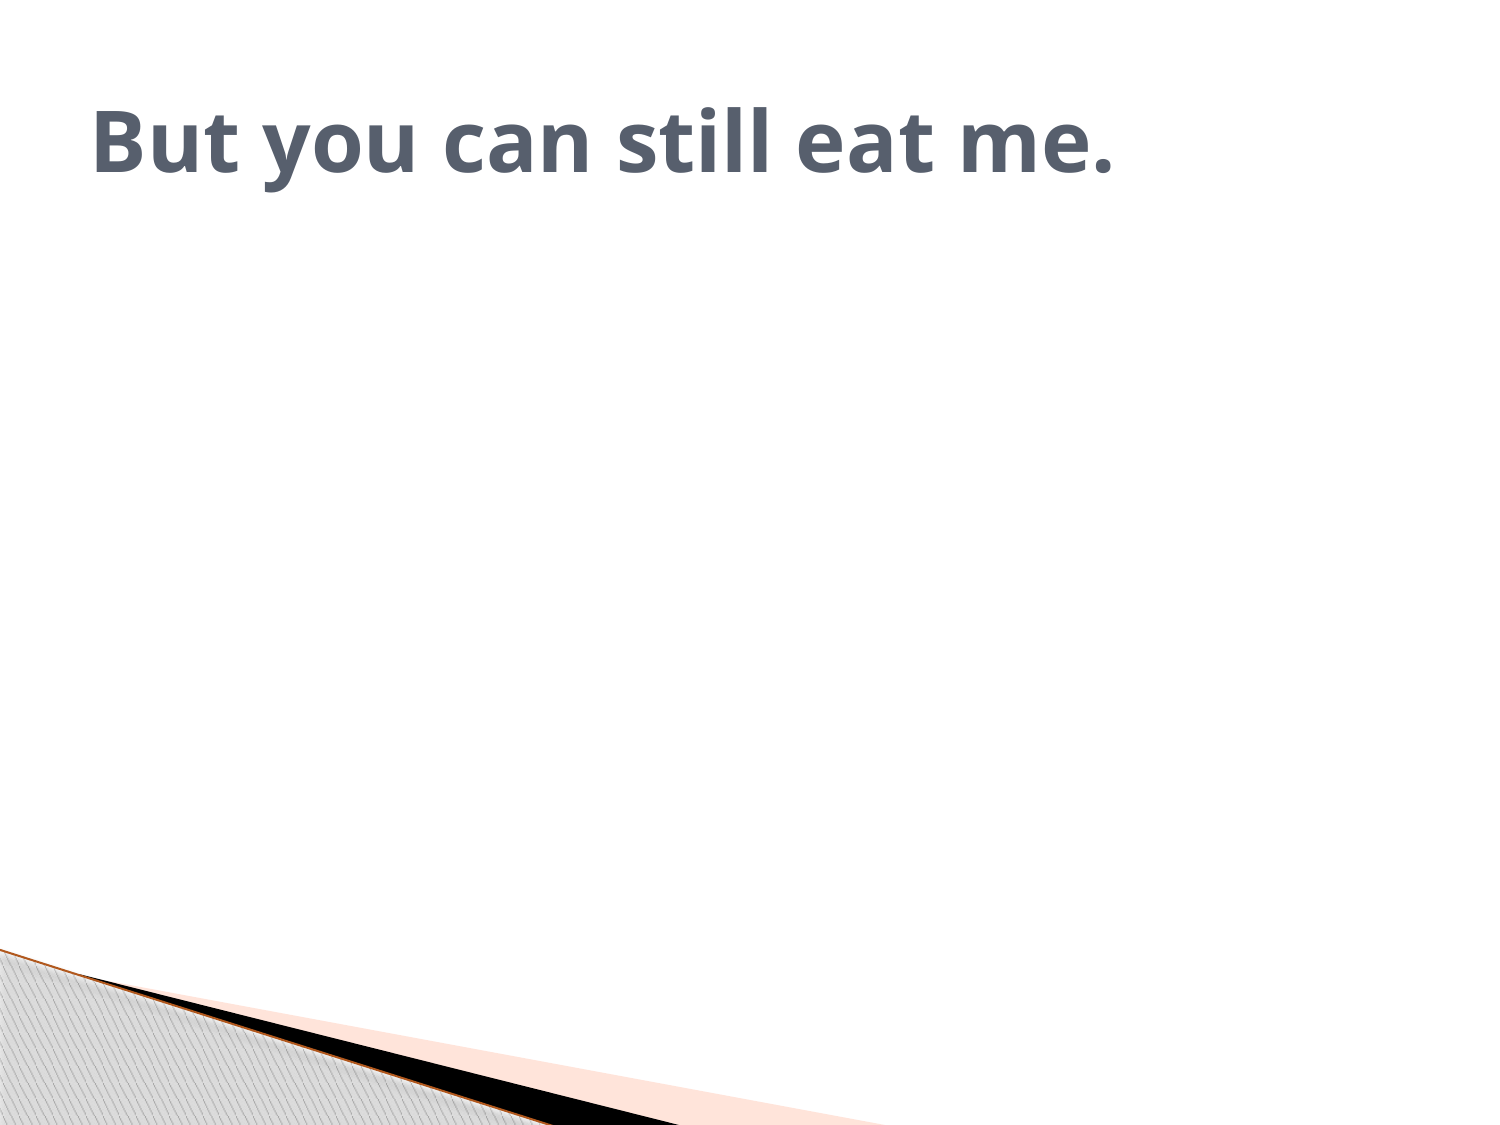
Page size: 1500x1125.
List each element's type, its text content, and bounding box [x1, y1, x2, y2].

title But you can still eat me. [75, 45, 1425, 233]
